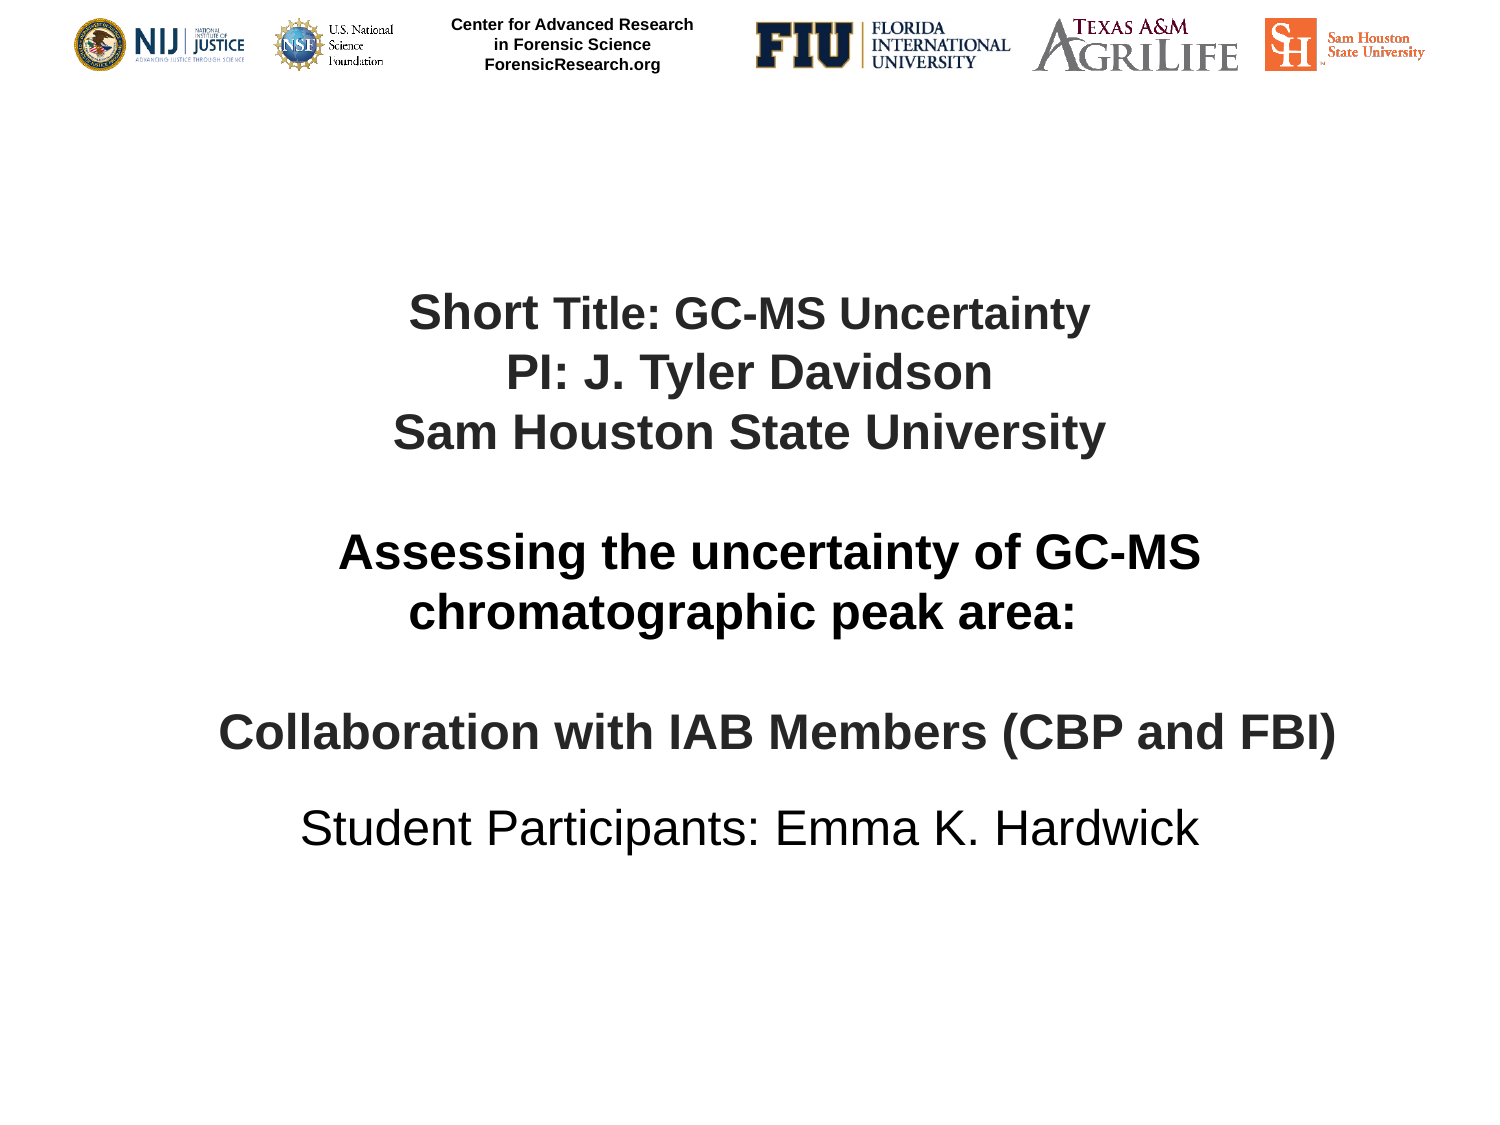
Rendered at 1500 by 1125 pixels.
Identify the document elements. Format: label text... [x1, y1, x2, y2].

title Short Title: GC-MS Uncertainty PI: J. Tyler Davidson Sam Houston State University Assessing the uncertainty of GC-MS chromatographic peak area: Collaboration with IAB Members (CBP and FBI) [0, 212, 1500, 496]
picture [74, 18, 244, 71]
picture [753, 18, 1013, 71]
picture [273, 18, 393, 71]
picture [1265, 18, 1425, 71]
picture [1032, 18, 1238, 71]
text_box Student Participants: Emma K. Hardwick [0, 787, 1500, 963]
